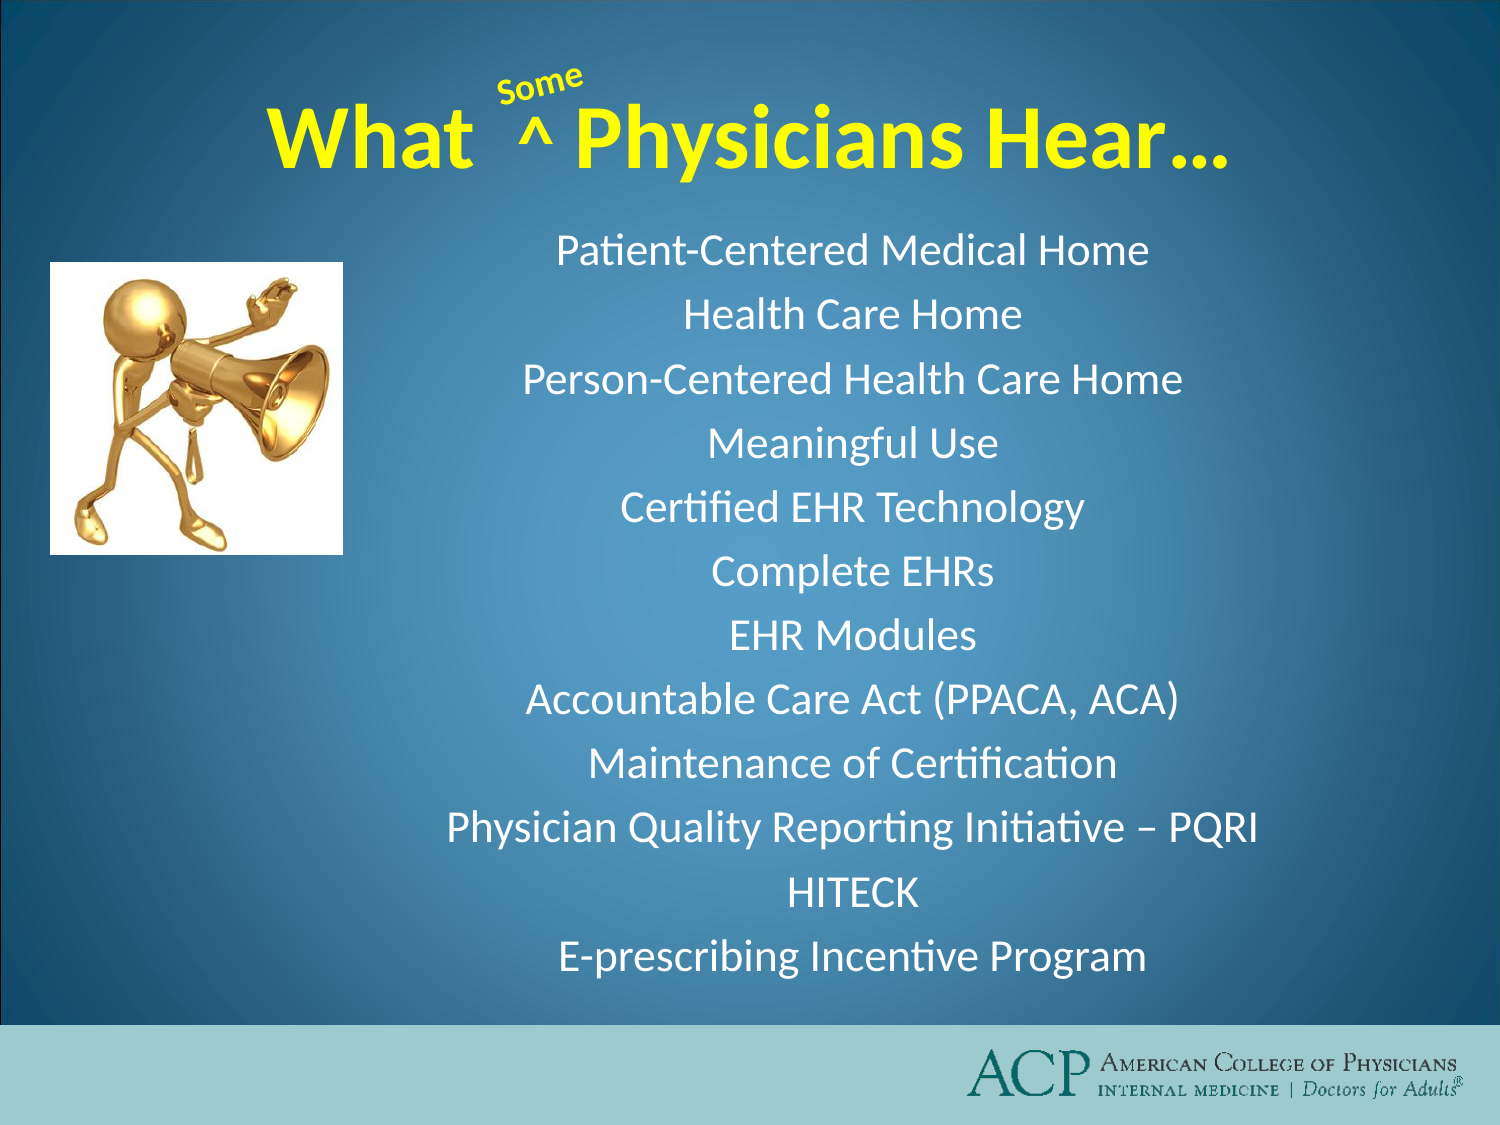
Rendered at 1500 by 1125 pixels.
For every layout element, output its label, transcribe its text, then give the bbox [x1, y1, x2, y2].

picture [0, 0, 1500, 1025]
text_box Some [564, 37, 591, 44]
title What ^ Physicians Hear… [74, 44, 1426, 233]
picture [967, 1049, 1463, 1099]
list Patient-Centered Medical Home Health Care Home Person-Centered Health Care Home Meaningful Use Certified EHR Technology Complete EHRs EHR Modules Accountable Care Act (PPACA, ACA) Maintenance of Certification Physician Quality Reporting Initiative – PQRI HITECK E-prescribing Incentive Program [374, 212, 1426, 1006]
